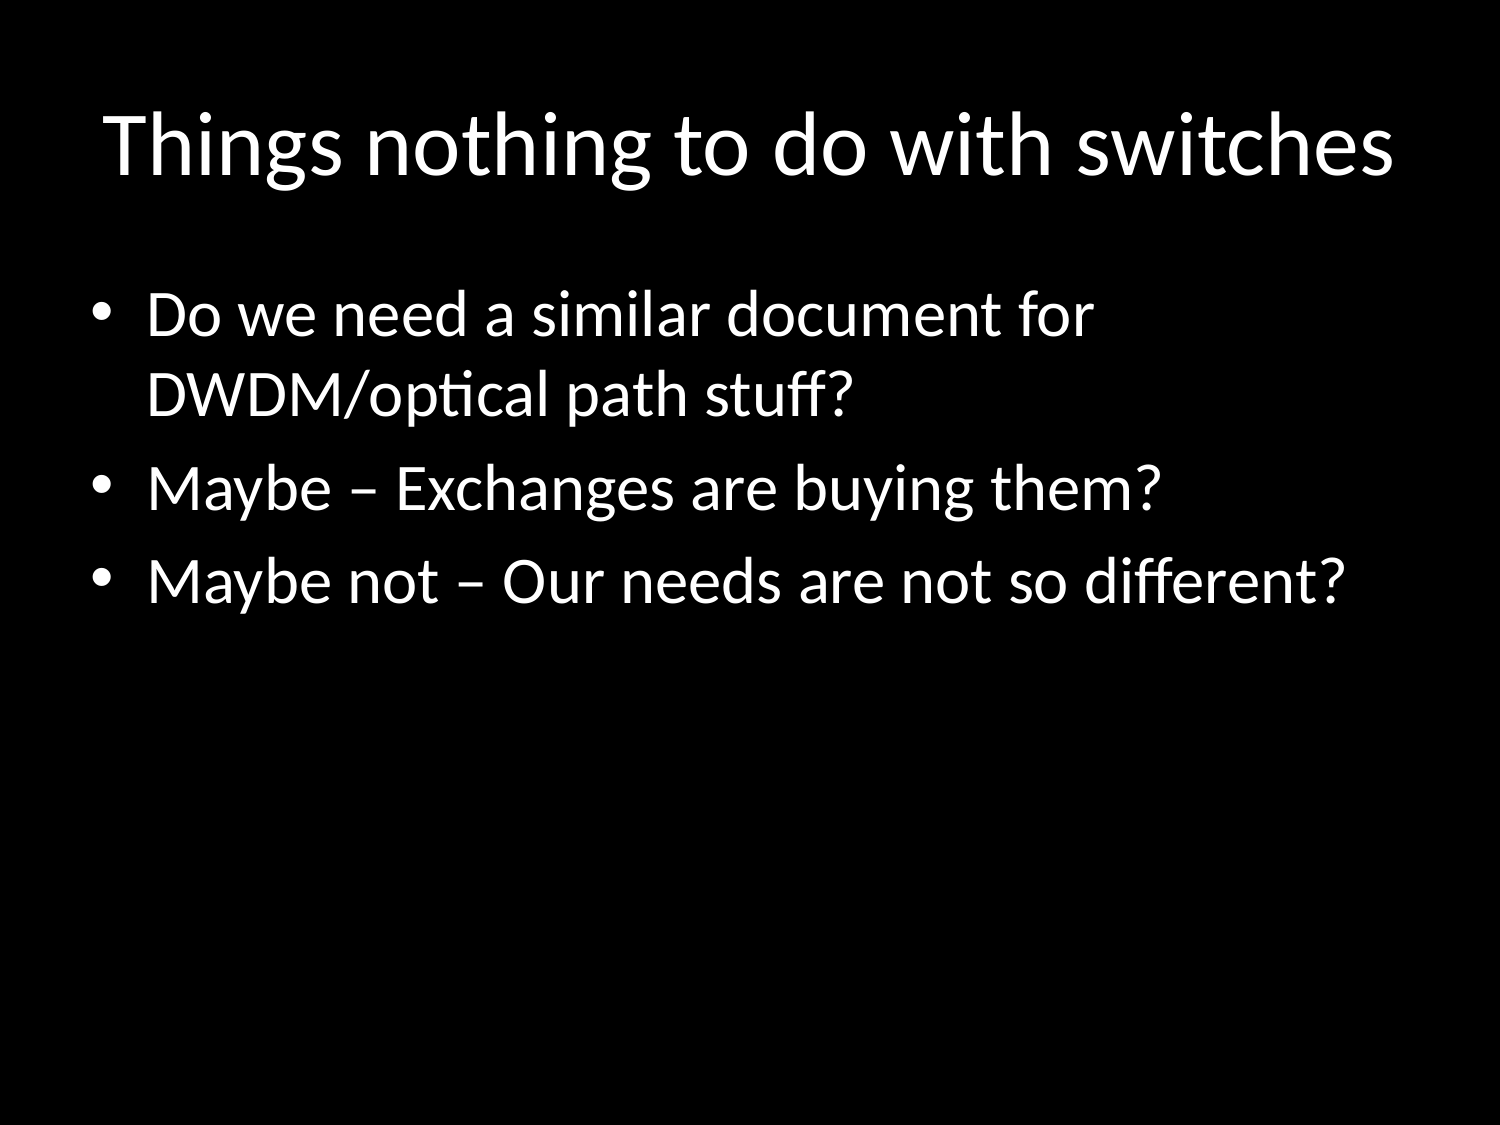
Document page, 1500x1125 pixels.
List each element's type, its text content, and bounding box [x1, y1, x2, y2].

title Things nothing to do with switches [75, 45, 1425, 233]
list Do we need a similar document for DWDM/optical path stuff? Maybe – Exchanges are buying them? Maybe not – Our needs are not so different? [75, 262, 1425, 1005]
